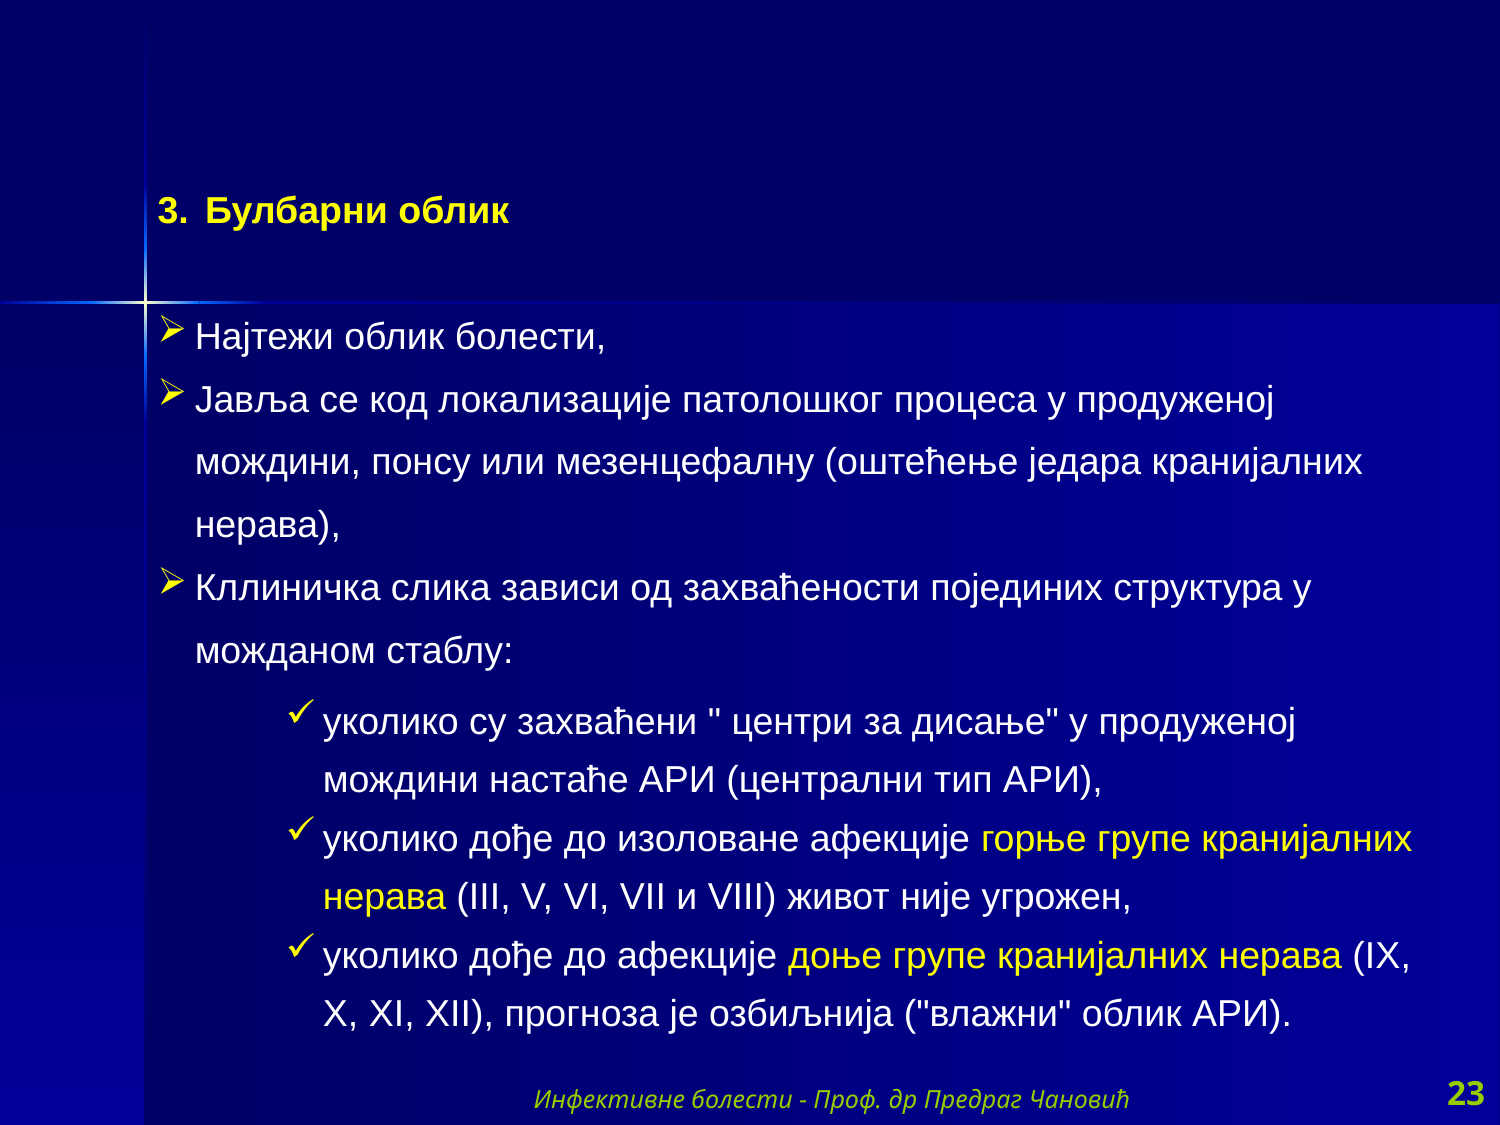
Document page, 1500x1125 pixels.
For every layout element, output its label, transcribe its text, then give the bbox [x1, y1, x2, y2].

text_box уколико су захваћени " центри за дисање" у продуженој мождини настаће АРИ (централни тип АРИ), уколико дође до изоловане афекције горње групе кранијалних нерава (III, V, VI, VII и VIII) живот није угрожен, уколико дође до афекције доње групе кранијалних нерава (IX, X, XI, XII), прогноза је озбиљнија ("влажни" облик АРИ). [270, 676, 1464, 1042]
text_box Булбарни облик Најтежи облик болести, Јавља се код локализације патолошког процеса у продуженој мождини, понсу или мезенцефалну (оштећење једара кранијалних нерава), Кллиничка слика зависи од захваћености појединих структура у можданом стаблу: [142, 160, 1459, 679]
slide_number 23 [1345, 1049, 1500, 1125]
footer Инфективне болести - Проф. др Предраг Чановић [430, 1049, 1235, 1125]
